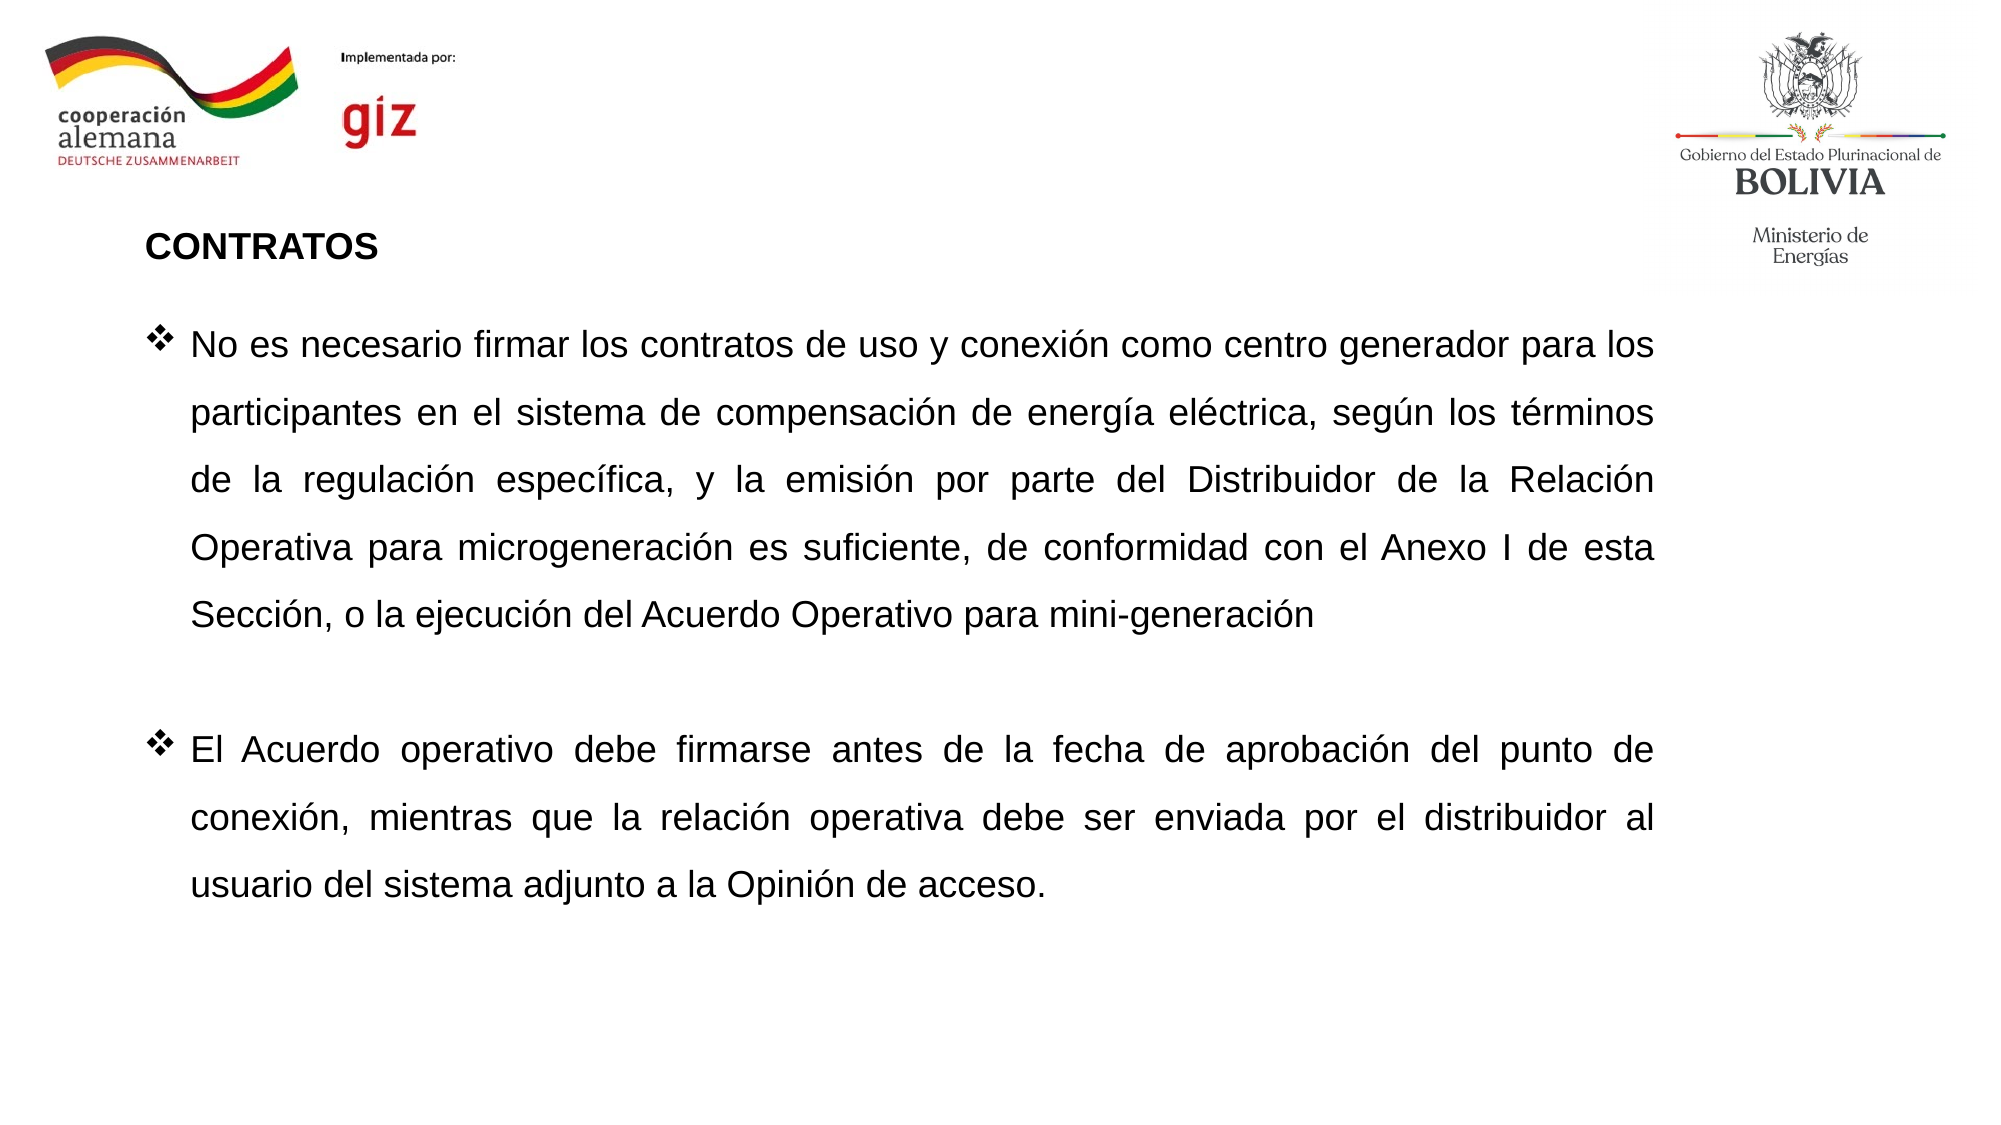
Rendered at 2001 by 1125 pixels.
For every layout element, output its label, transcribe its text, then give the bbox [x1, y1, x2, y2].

picture [1643, 0, 1978, 296]
text_box No es necesario firmar los contratos de uso y conexión como centro generador para los participantes en el sistema de compensación de energía eléctrica, según los términos de la regulación específica, y la emisión por parte del Distribuidor de la Relación Operativa para microgeneración es suficiente, de conformidad con el Anexo I de esta Sección, o la ejecución del Acuerdo Operativo para mini-generación El Acuerdo operativo debe firmarse antes de la fecha de aprobación del punto de conexión, mientras que la relación operativa debe ser enviada por el distribuidor al usuario del sistema adjunto a la Opinión de acceso. [128, 290, 1670, 981]
picture [16, 0, 483, 199]
text_box CONTRATOS [130, 214, 394, 275]
